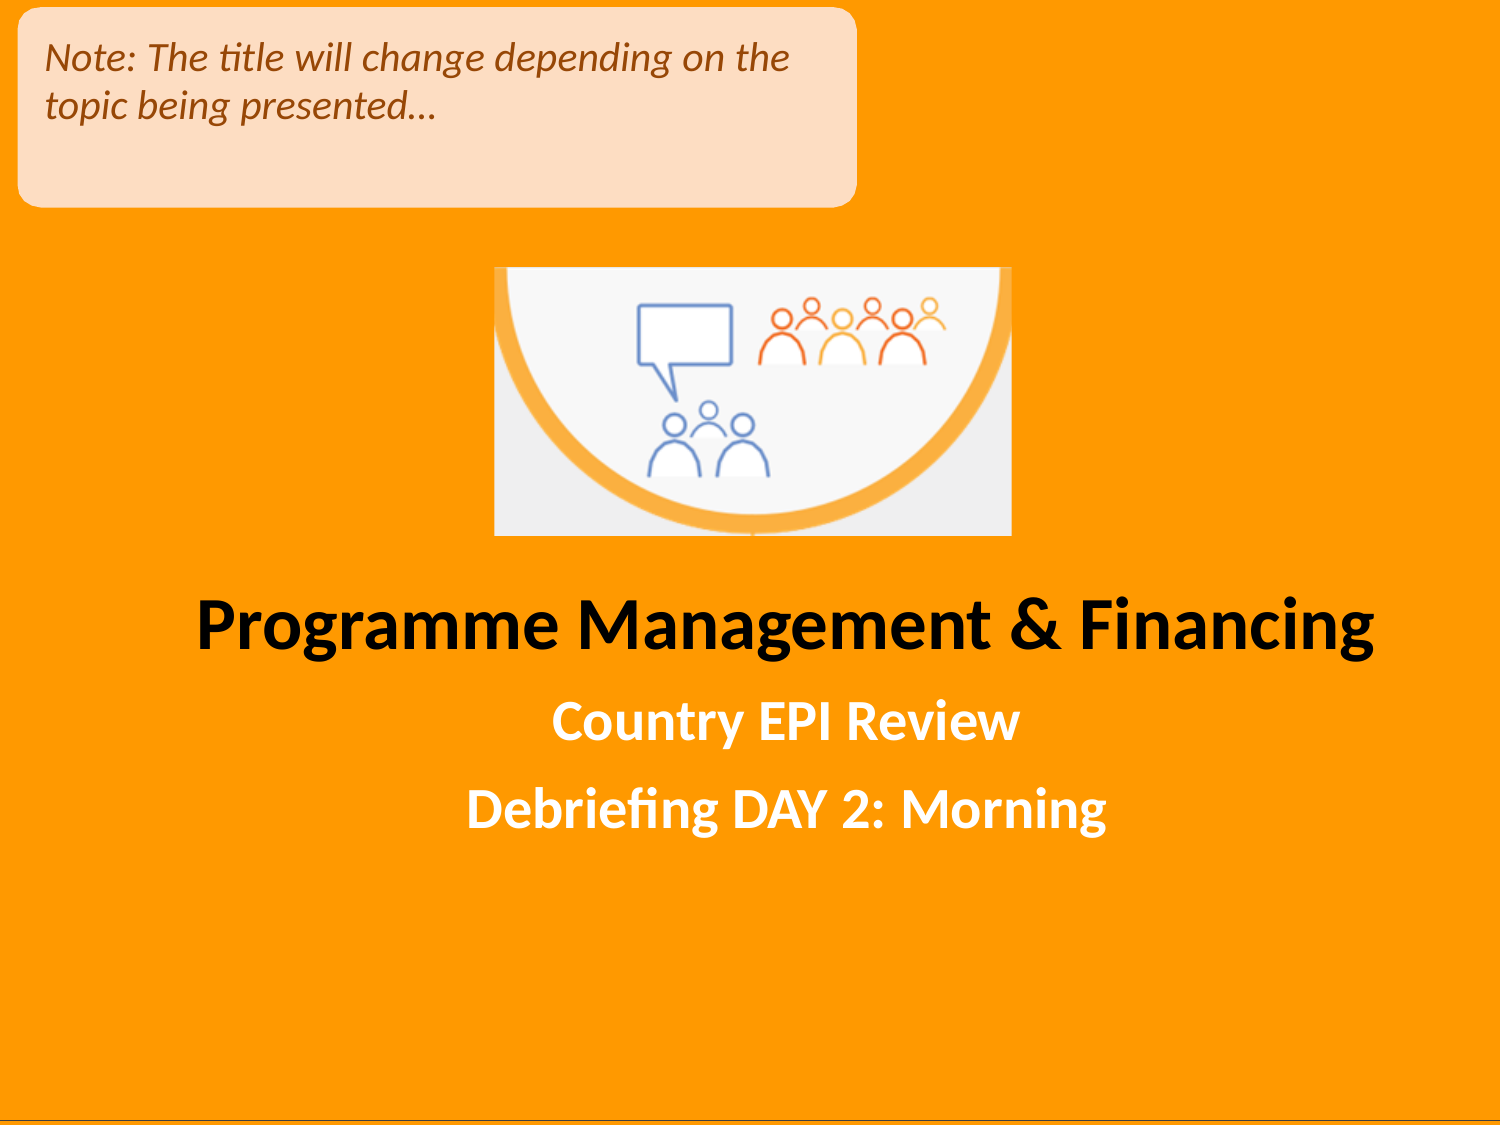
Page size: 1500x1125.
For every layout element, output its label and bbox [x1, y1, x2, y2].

text_box [17, 6, 857, 209]
text_box [0, 0, 1500, 1125]
picture [494, 266, 1012, 537]
